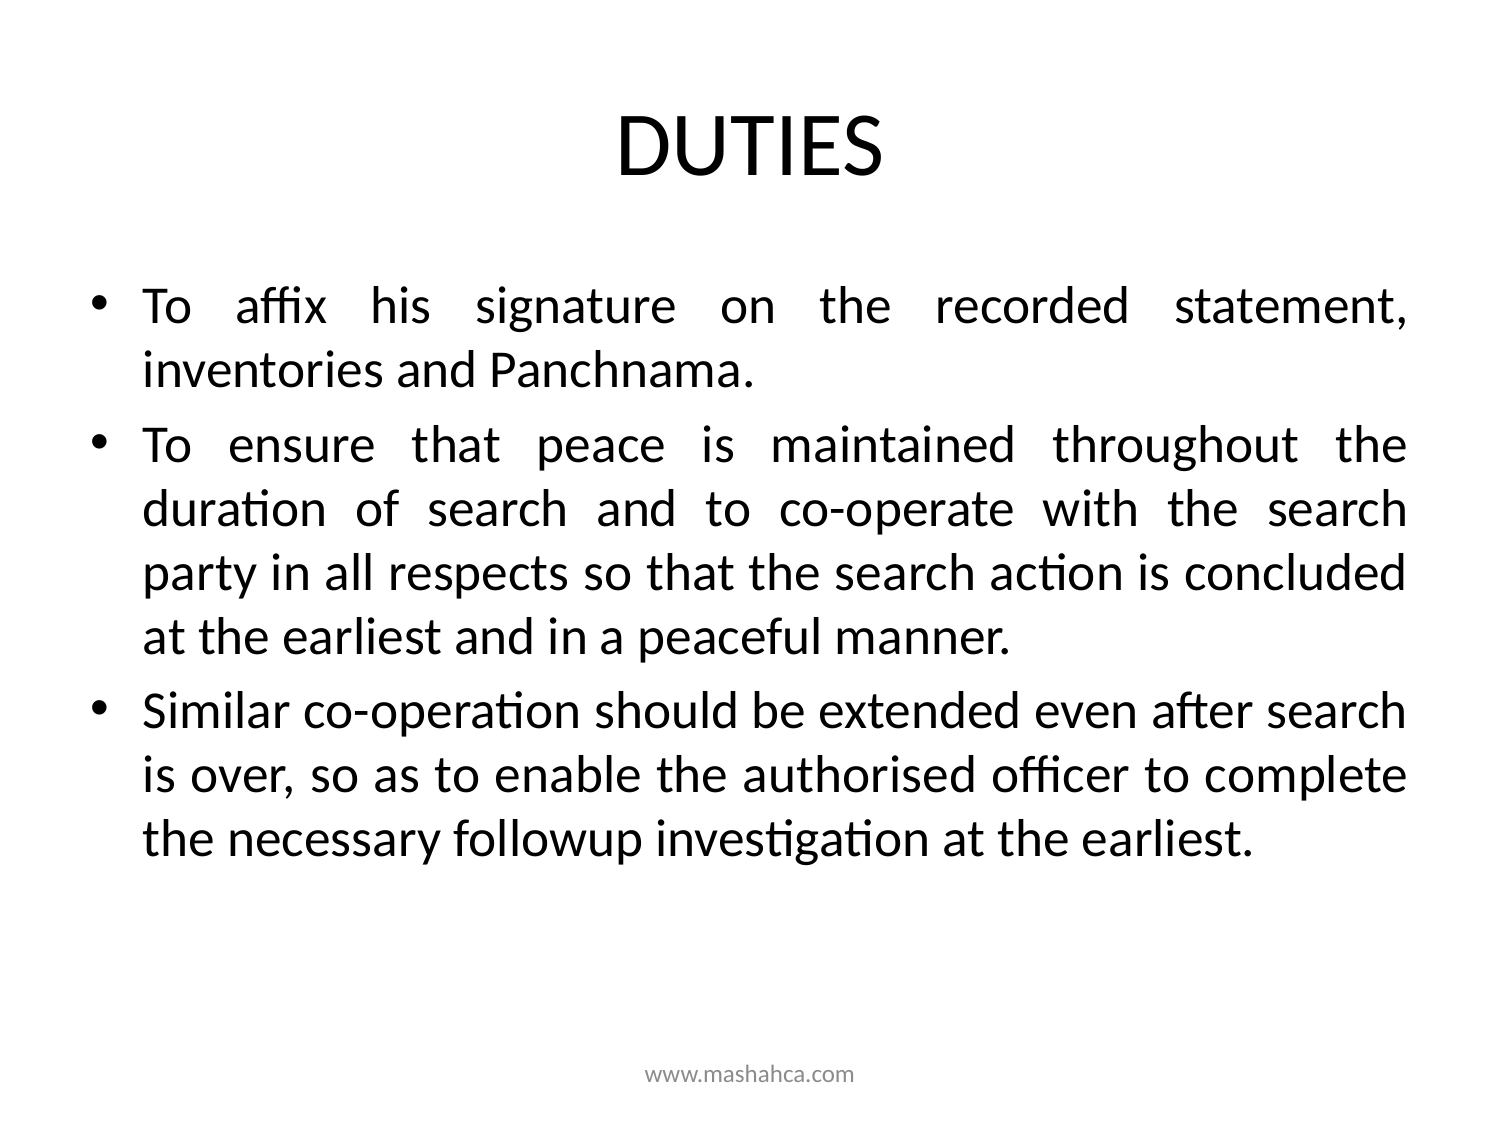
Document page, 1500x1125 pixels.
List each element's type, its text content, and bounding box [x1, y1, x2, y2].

footer www.mashahca.com [512, 1042, 988, 1103]
list To affix his signature on the recorded statement, inventories and Panchnama. To ensure that peace is maintained throughout the duration of search and to co-operate with the search party in all respects so that the search action is concluded at the earliest and in a peaceful manner. Similar co-operation should be extended even after search is over, so as to enable the authorised officer to complete the necessary followup investigation at the earliest. [75, 262, 1425, 1005]
title DUTIES [75, 45, 1425, 233]
